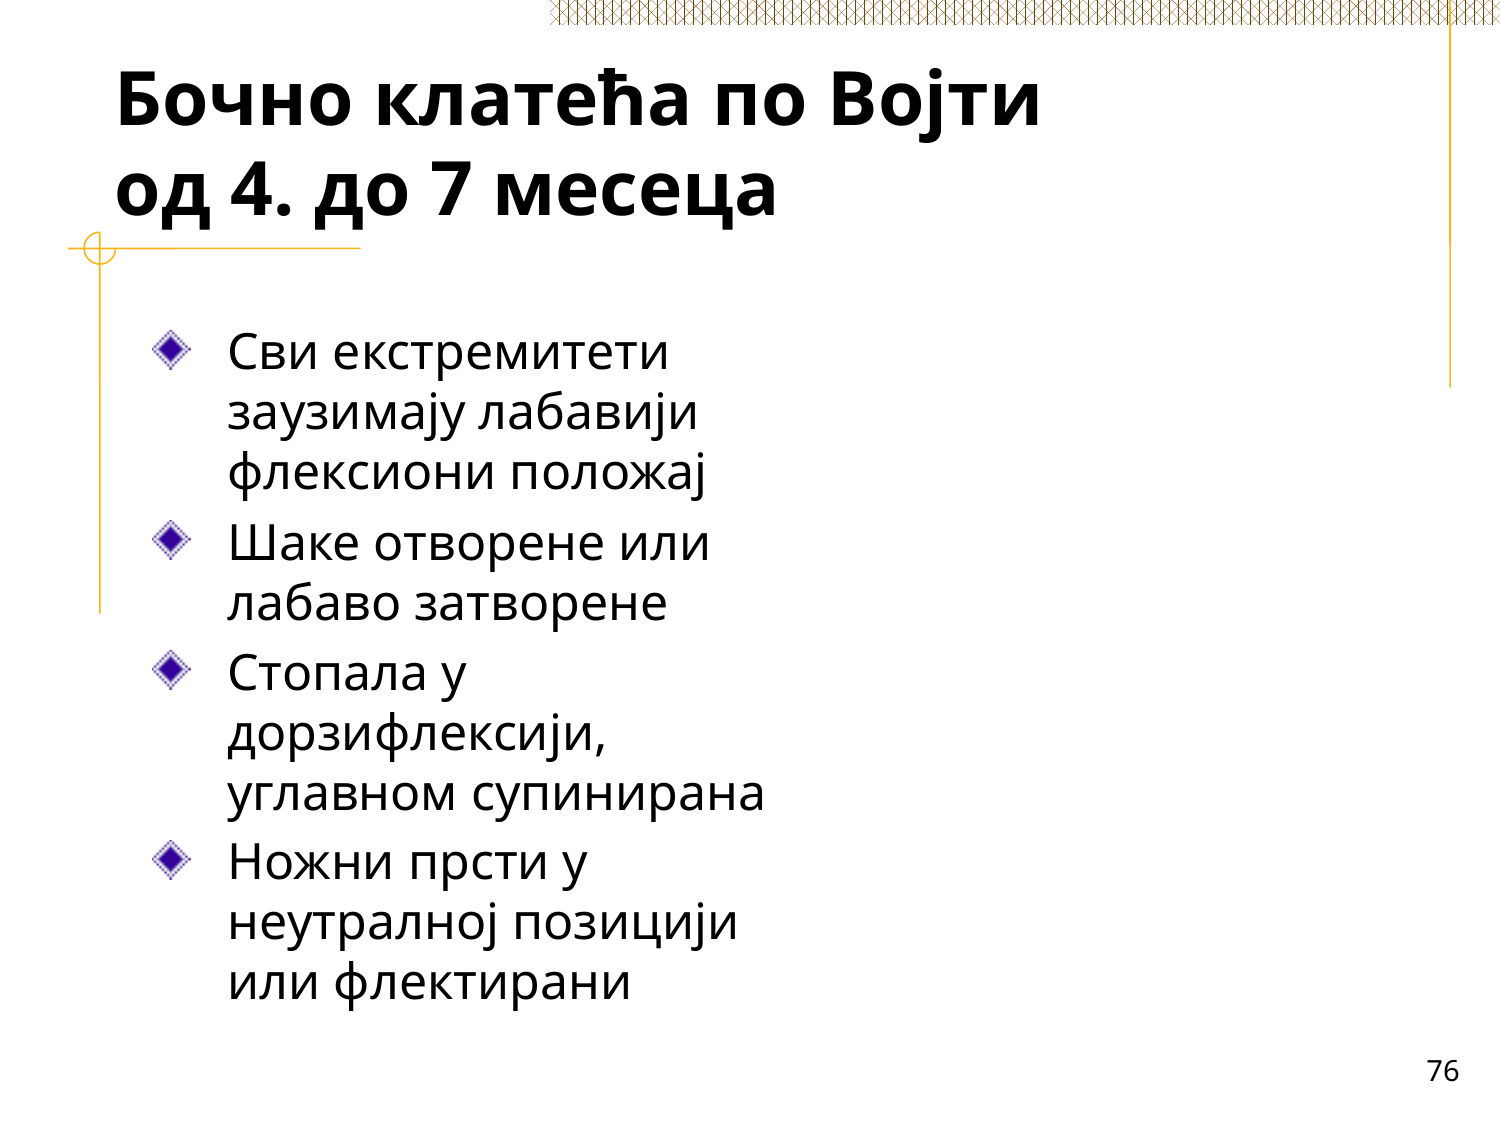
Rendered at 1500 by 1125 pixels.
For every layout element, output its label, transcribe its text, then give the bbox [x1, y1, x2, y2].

picture [152, 650, 191, 690]
list Сви екстремитети заузимају лабавији флексиони положај Шаке отворене или лабаво затворене Стопала у дорзифлексији, углавном супинирана Ножни прсти у неутралној позицији или флектирани [137, 312, 851, 988]
picture [152, 840, 191, 880]
slide_number 76 [1162, 1025, 1475, 1100]
picture [152, 520, 191, 560]
picture [152, 330, 191, 370]
title Бочно клатећа по Војти од 4. до 7 месеца [99, 49, 1376, 238]
